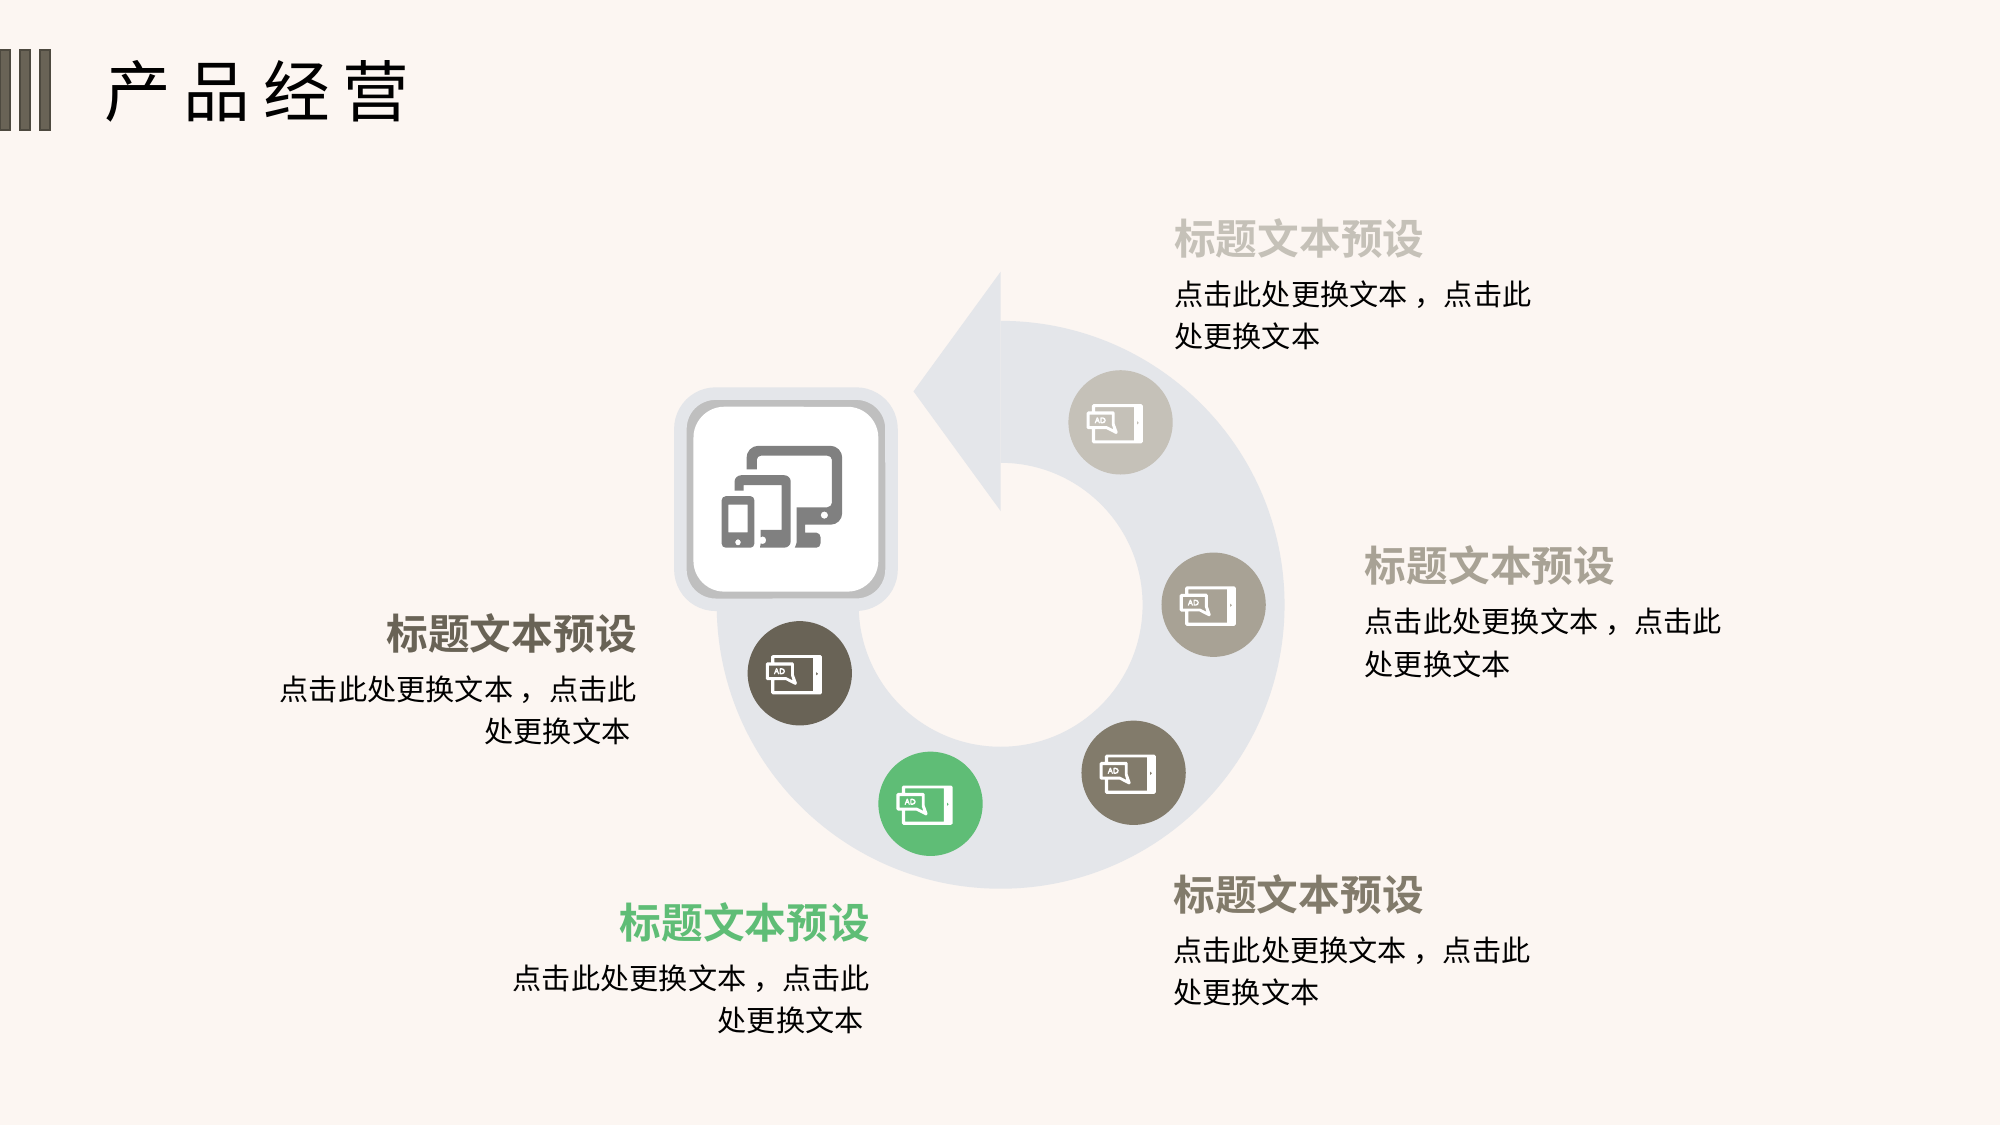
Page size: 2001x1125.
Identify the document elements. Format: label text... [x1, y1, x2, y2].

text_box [245, 212, 1757, 1044]
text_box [0, 49, 50, 131]
text_box 产品经营 [90, 41, 530, 137]
